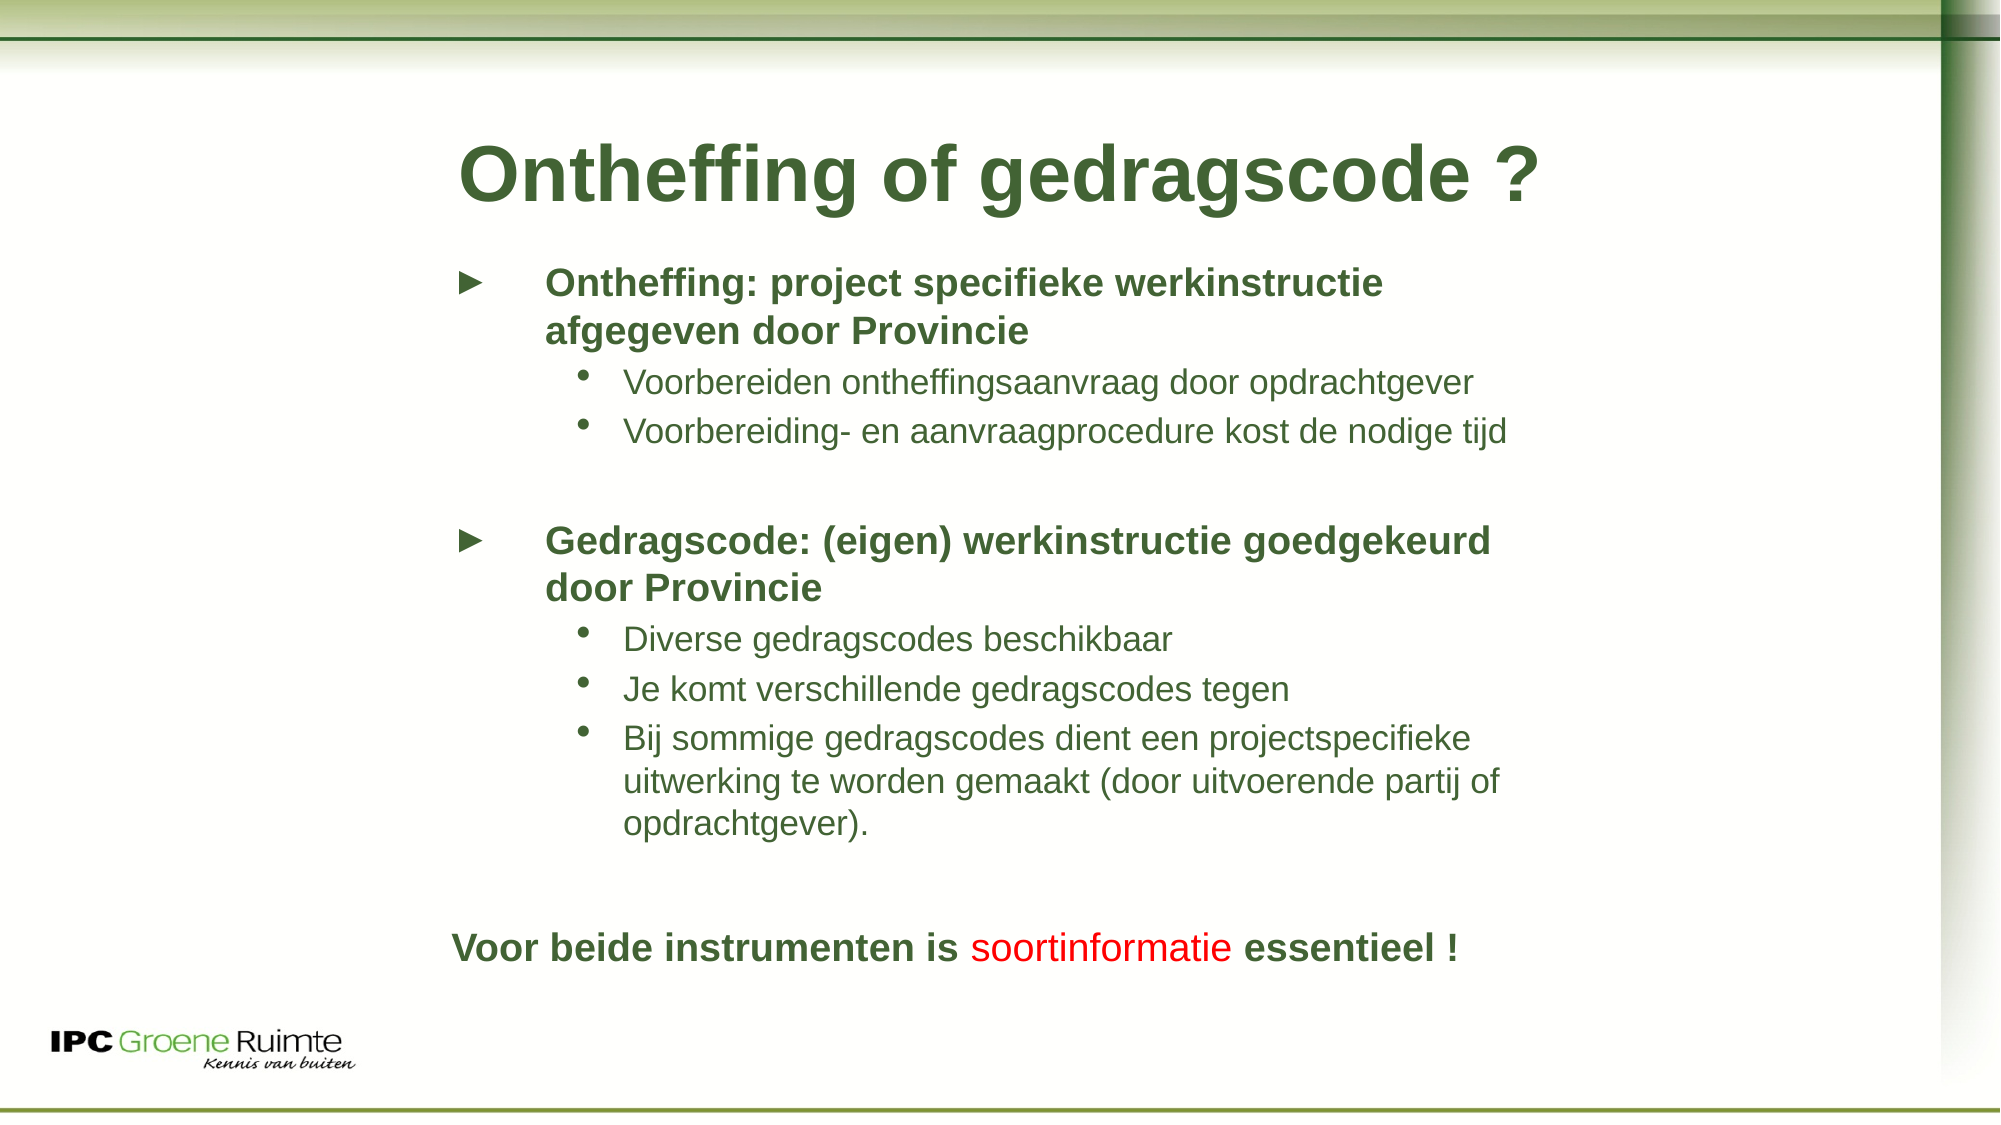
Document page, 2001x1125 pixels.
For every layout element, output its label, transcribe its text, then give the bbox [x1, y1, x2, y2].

picture [0, 0, 2000, 1125]
title Ontheffing of gedragscode ? [444, 113, 1620, 226]
list Ontheffing: project specifieke werkinstructie afgegeven door Provincie Voorbereiden ontheffingsaanvraag door opdrachtgever Voorbereiding- en aanvraagprocedure kost de nodige tijd Gedragscode: (eigen) werkinstructie goedgekeurd door Provincie Diverse gedragscodes beschikbaar Je komt verschillende gedragscodes tegen Bij sommige gedragscodes dient een projectspecifieke uitwerking te worden gemaakt (door uitvoerende partij of opdrachtgever). Voor beide instrumenten is soortinformatie essentieel ! [437, 249, 1594, 962]
